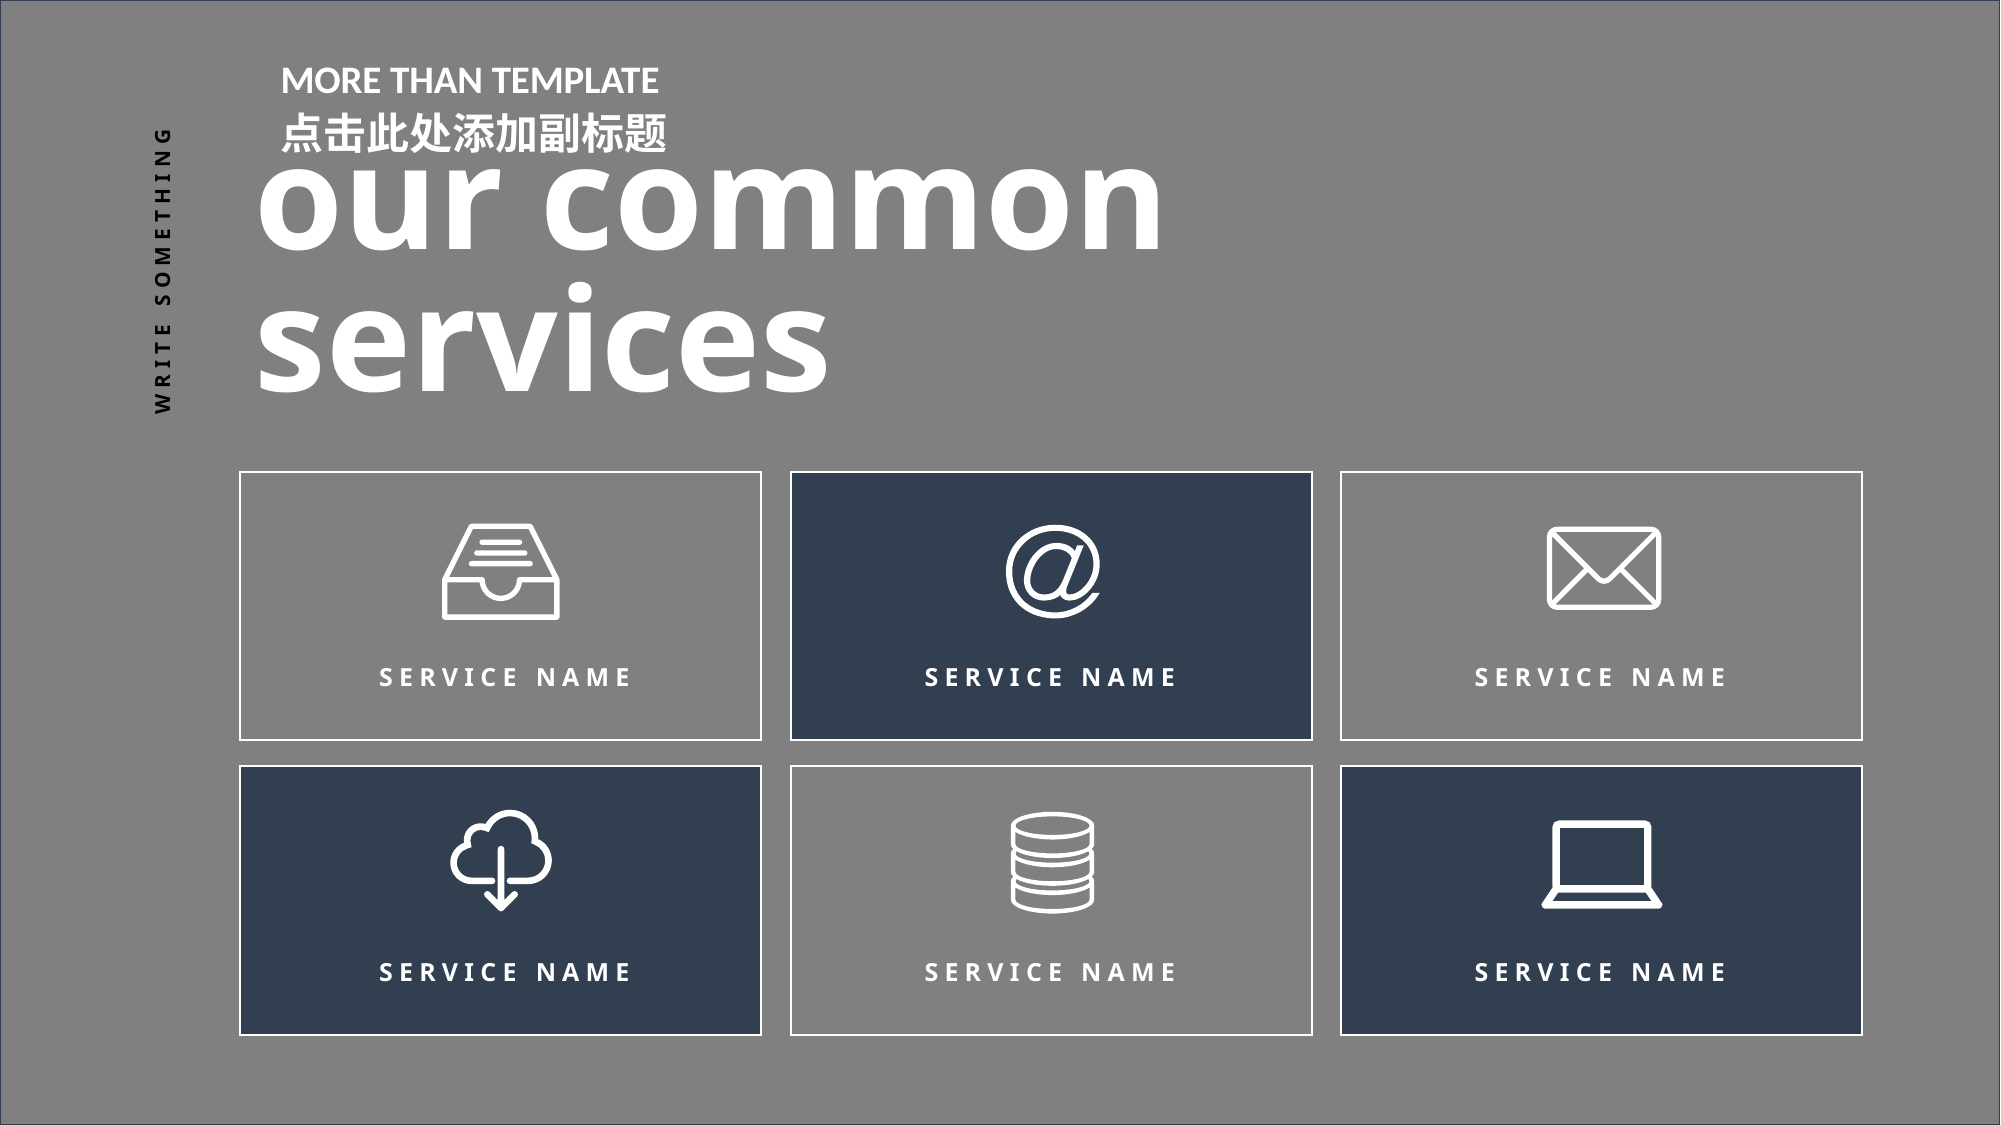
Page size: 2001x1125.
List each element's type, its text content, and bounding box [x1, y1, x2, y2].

text_box SERVICE NAME [364, 654, 645, 699]
text_box SERVICE NAME [1459, 654, 1741, 699]
text_box SERVICE NAME [1459, 949, 1741, 995]
text_box [790, 471, 1313, 741]
text_box [485, 846, 517, 911]
text_box SERVICE NAME [364, 949, 645, 995]
text_box [1546, 526, 1662, 610]
text_box [1340, 765, 1863, 1036]
text_box [239, 765, 762, 1036]
text_box [0, 0, 2000, 1125]
text_box [790, 765, 1313, 1036]
text_box [1007, 525, 1099, 618]
text_box SERVICE NAME [909, 949, 1191, 995]
text_box [1542, 821, 1662, 908]
text_box MORE THAN TEMPLATE 点击此处添加副标题 [265, 42, 762, 165]
text_box [239, 471, 762, 741]
text_box SERVICE NAME [909, 654, 1191, 699]
text_box our common services [240, 129, 1863, 428]
text_box [1340, 471, 1863, 741]
text_box [451, 810, 551, 884]
text_box [1010, 811, 1095, 914]
text_box [442, 523, 560, 620]
text_box WRITE SOMETHING [141, 0, 182, 430]
